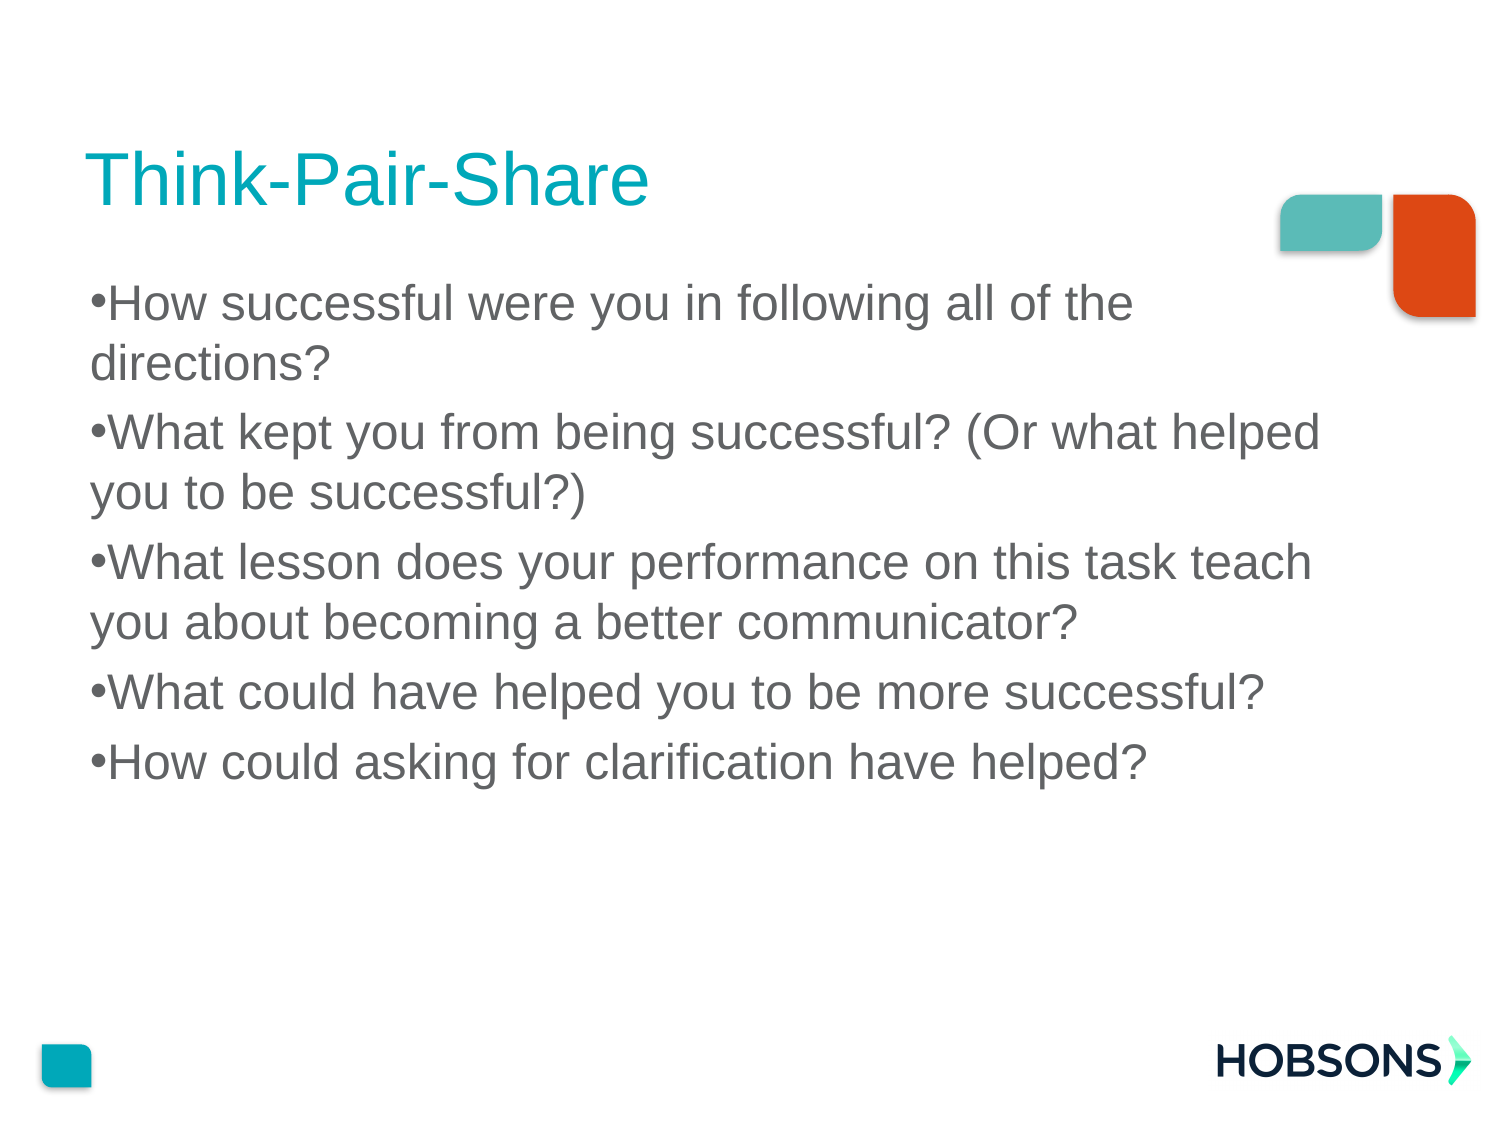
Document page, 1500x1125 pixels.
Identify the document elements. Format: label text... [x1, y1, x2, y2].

picture [1208, 1030, 1481, 1091]
list How successful were you in following all of the directions? What kept you from being successful? (Or what helped you to be successful?) What lesson does your performance on this task teach you about becoming a better communicator? What could have helped you to be more successful? How could asking for clarification have helped? [75, 262, 1425, 1005]
title Think-Pair-Share [69, 48, 1239, 236]
